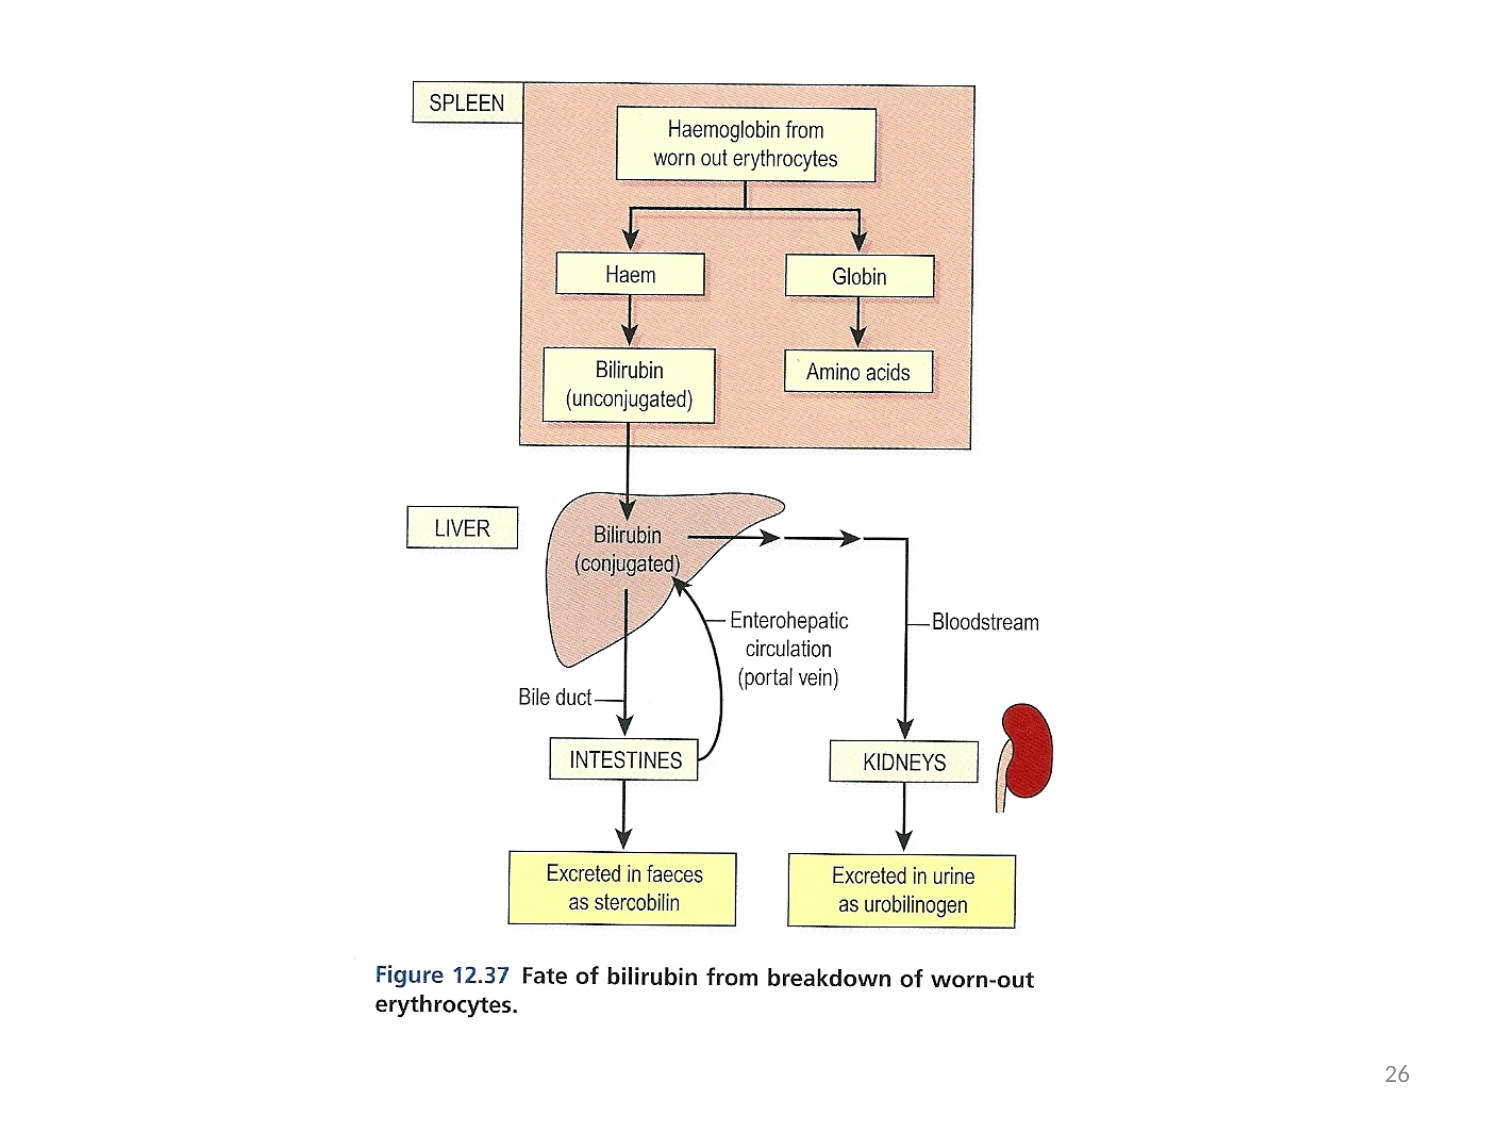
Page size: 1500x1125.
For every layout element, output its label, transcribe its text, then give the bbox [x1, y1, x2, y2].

picture [349, 62, 1101, 1083]
slide_number 26 [1074, 1042, 1425, 1103]
